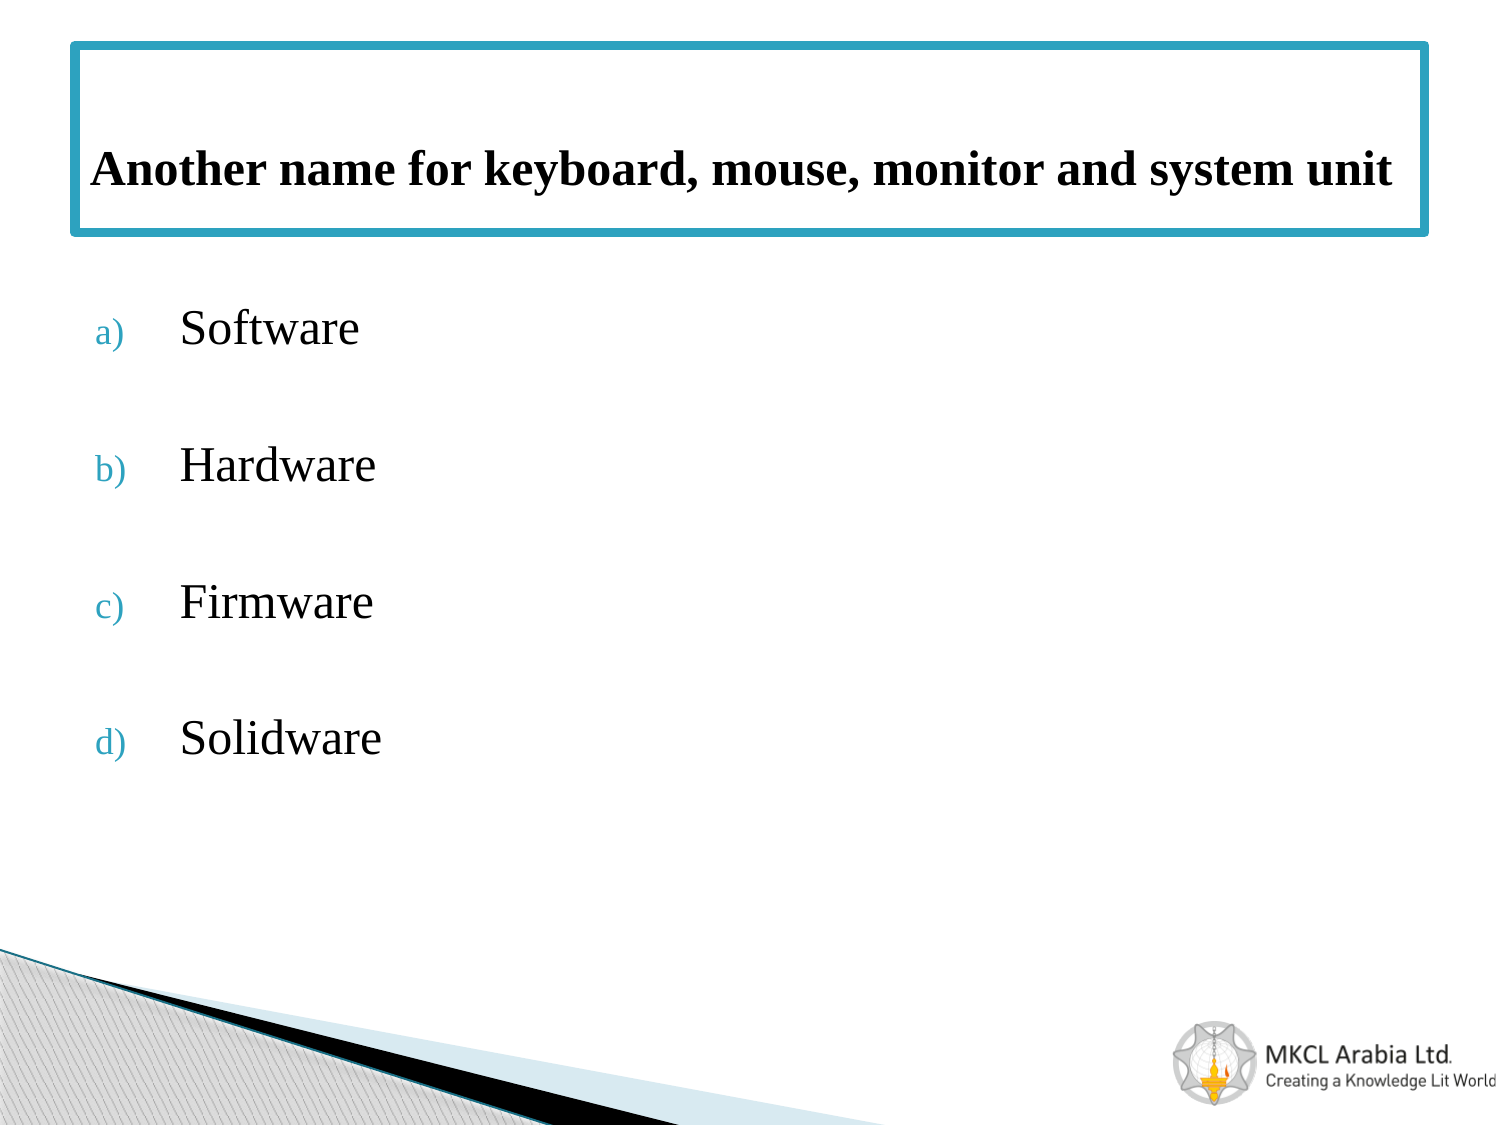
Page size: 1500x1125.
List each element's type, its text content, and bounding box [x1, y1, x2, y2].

list Software Hardware Firmware Solidware [62, 287, 1413, 1030]
picture [1172, 1021, 1496, 1106]
title Another name for keyboard, mouse, monitor and system unit [70, 41, 1429, 237]
